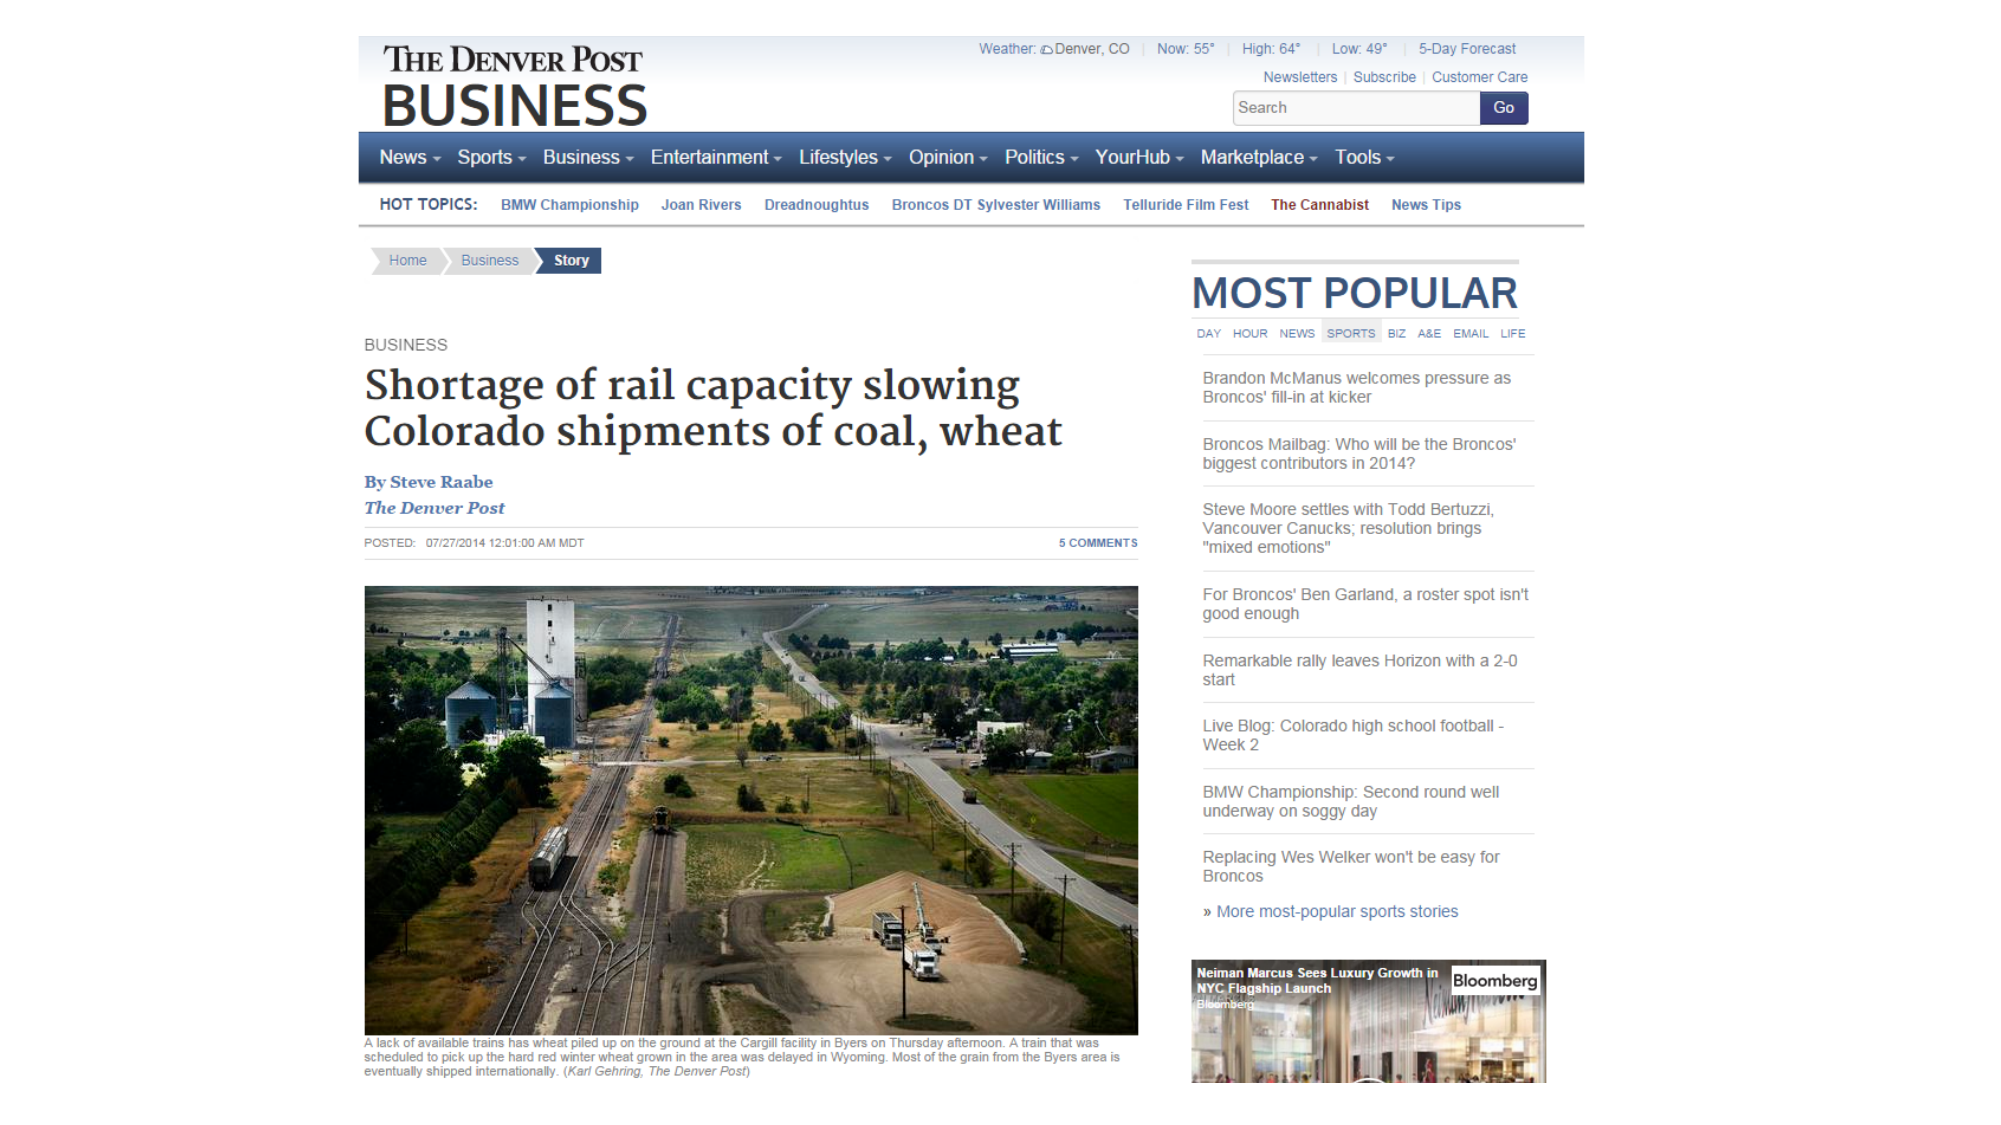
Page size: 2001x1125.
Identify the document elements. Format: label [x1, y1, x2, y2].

picture [358, 35, 1585, 1083]
